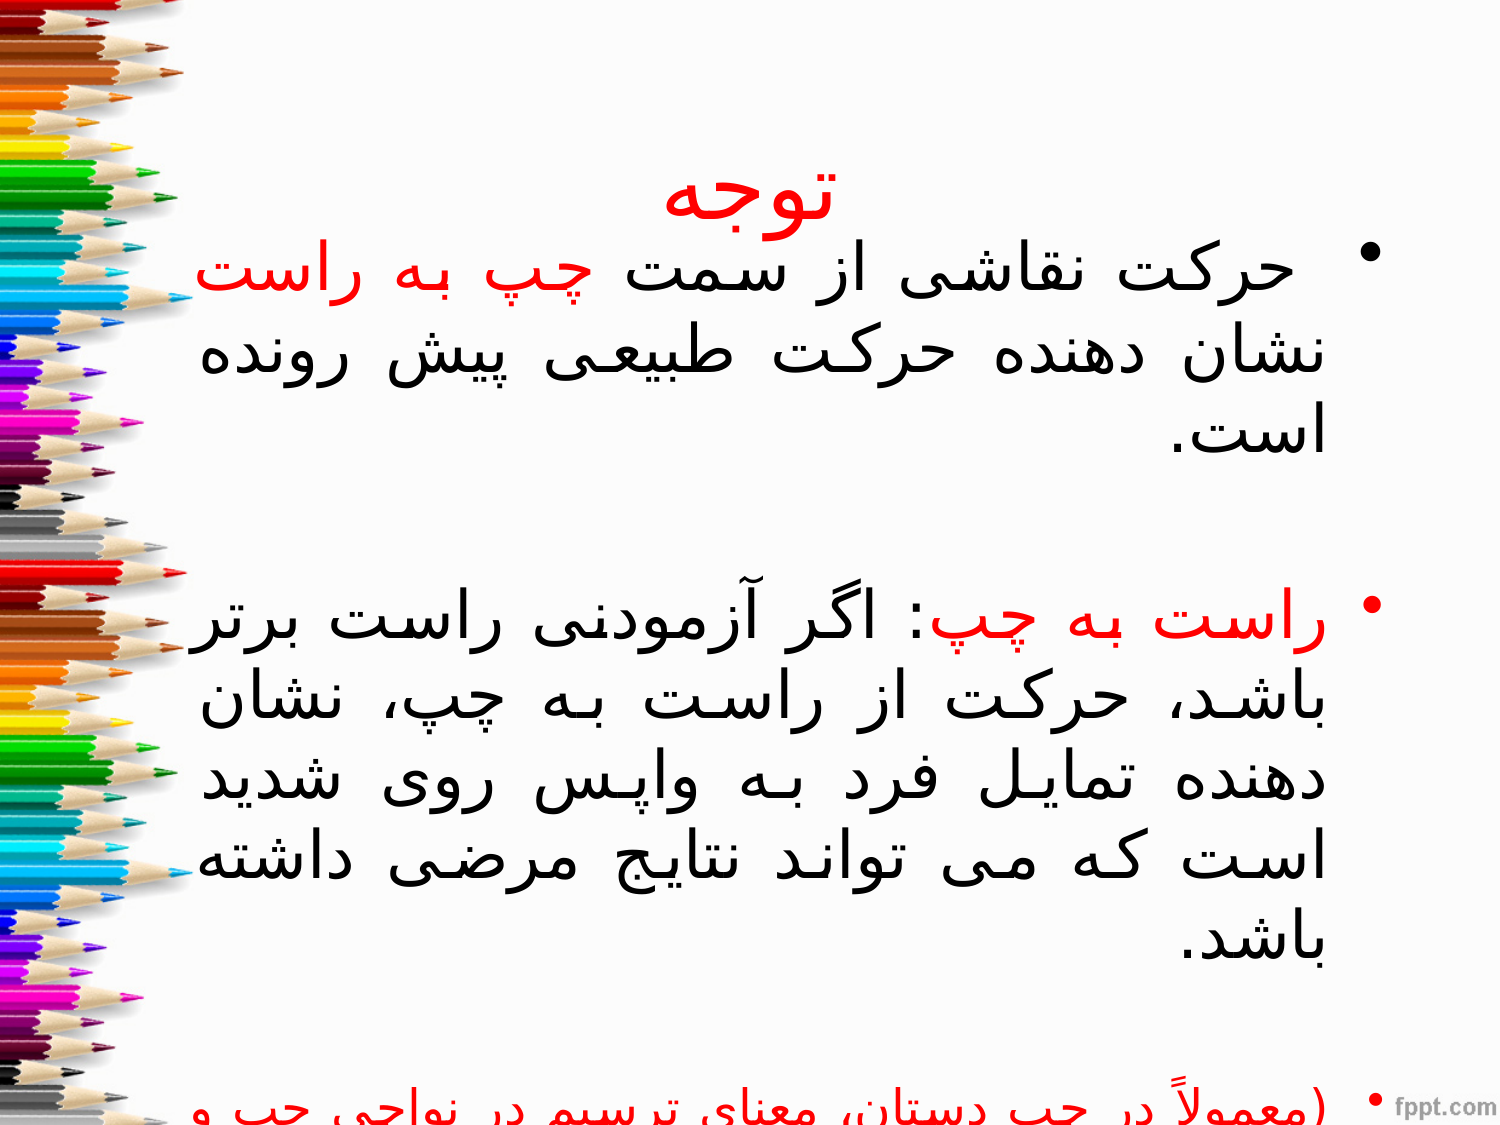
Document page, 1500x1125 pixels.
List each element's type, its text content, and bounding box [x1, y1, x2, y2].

list حرکت نقاشی از سمت چپ به راست نشان دهنده حرکت طبیعی پیش رونده است. راست به چپ: اگر آزمودنی راست برتر باشد، حرکت از راست به چپ، نشان دهنده تمایل فرد به واپس روی شدید است که می تواند نتایج مرضی داشته باشد. (معمولاً در چپ دستان، معنای ترسیم در نواحی چپ و راست معکوس است). [171, 208, 1400, 1033]
title توجه [75, 115, 1425, 250]
picture [0, 0, 1500, 1125]
